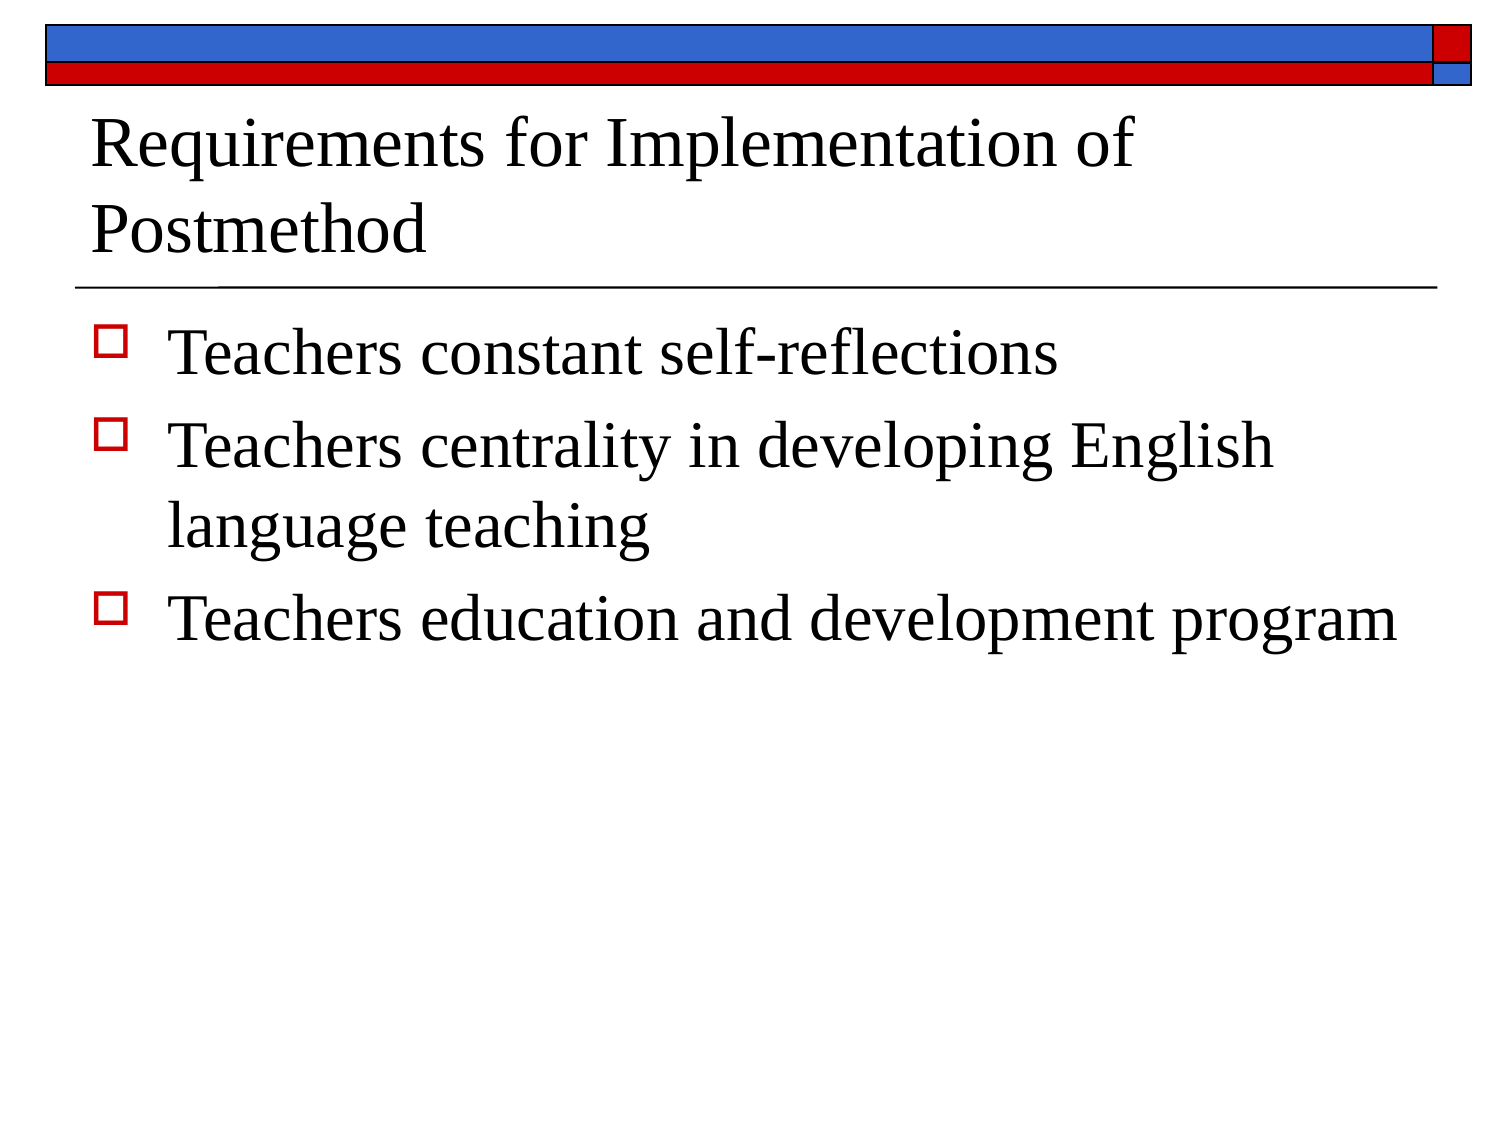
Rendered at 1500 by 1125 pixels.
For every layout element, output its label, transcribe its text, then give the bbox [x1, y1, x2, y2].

list Teachers constant self-reflections Teachers centrality in developing English language teaching Teachers education and development program [74, 299, 1426, 1006]
title Requirements for Implementation of Postmethod [74, 87, 1426, 276]
